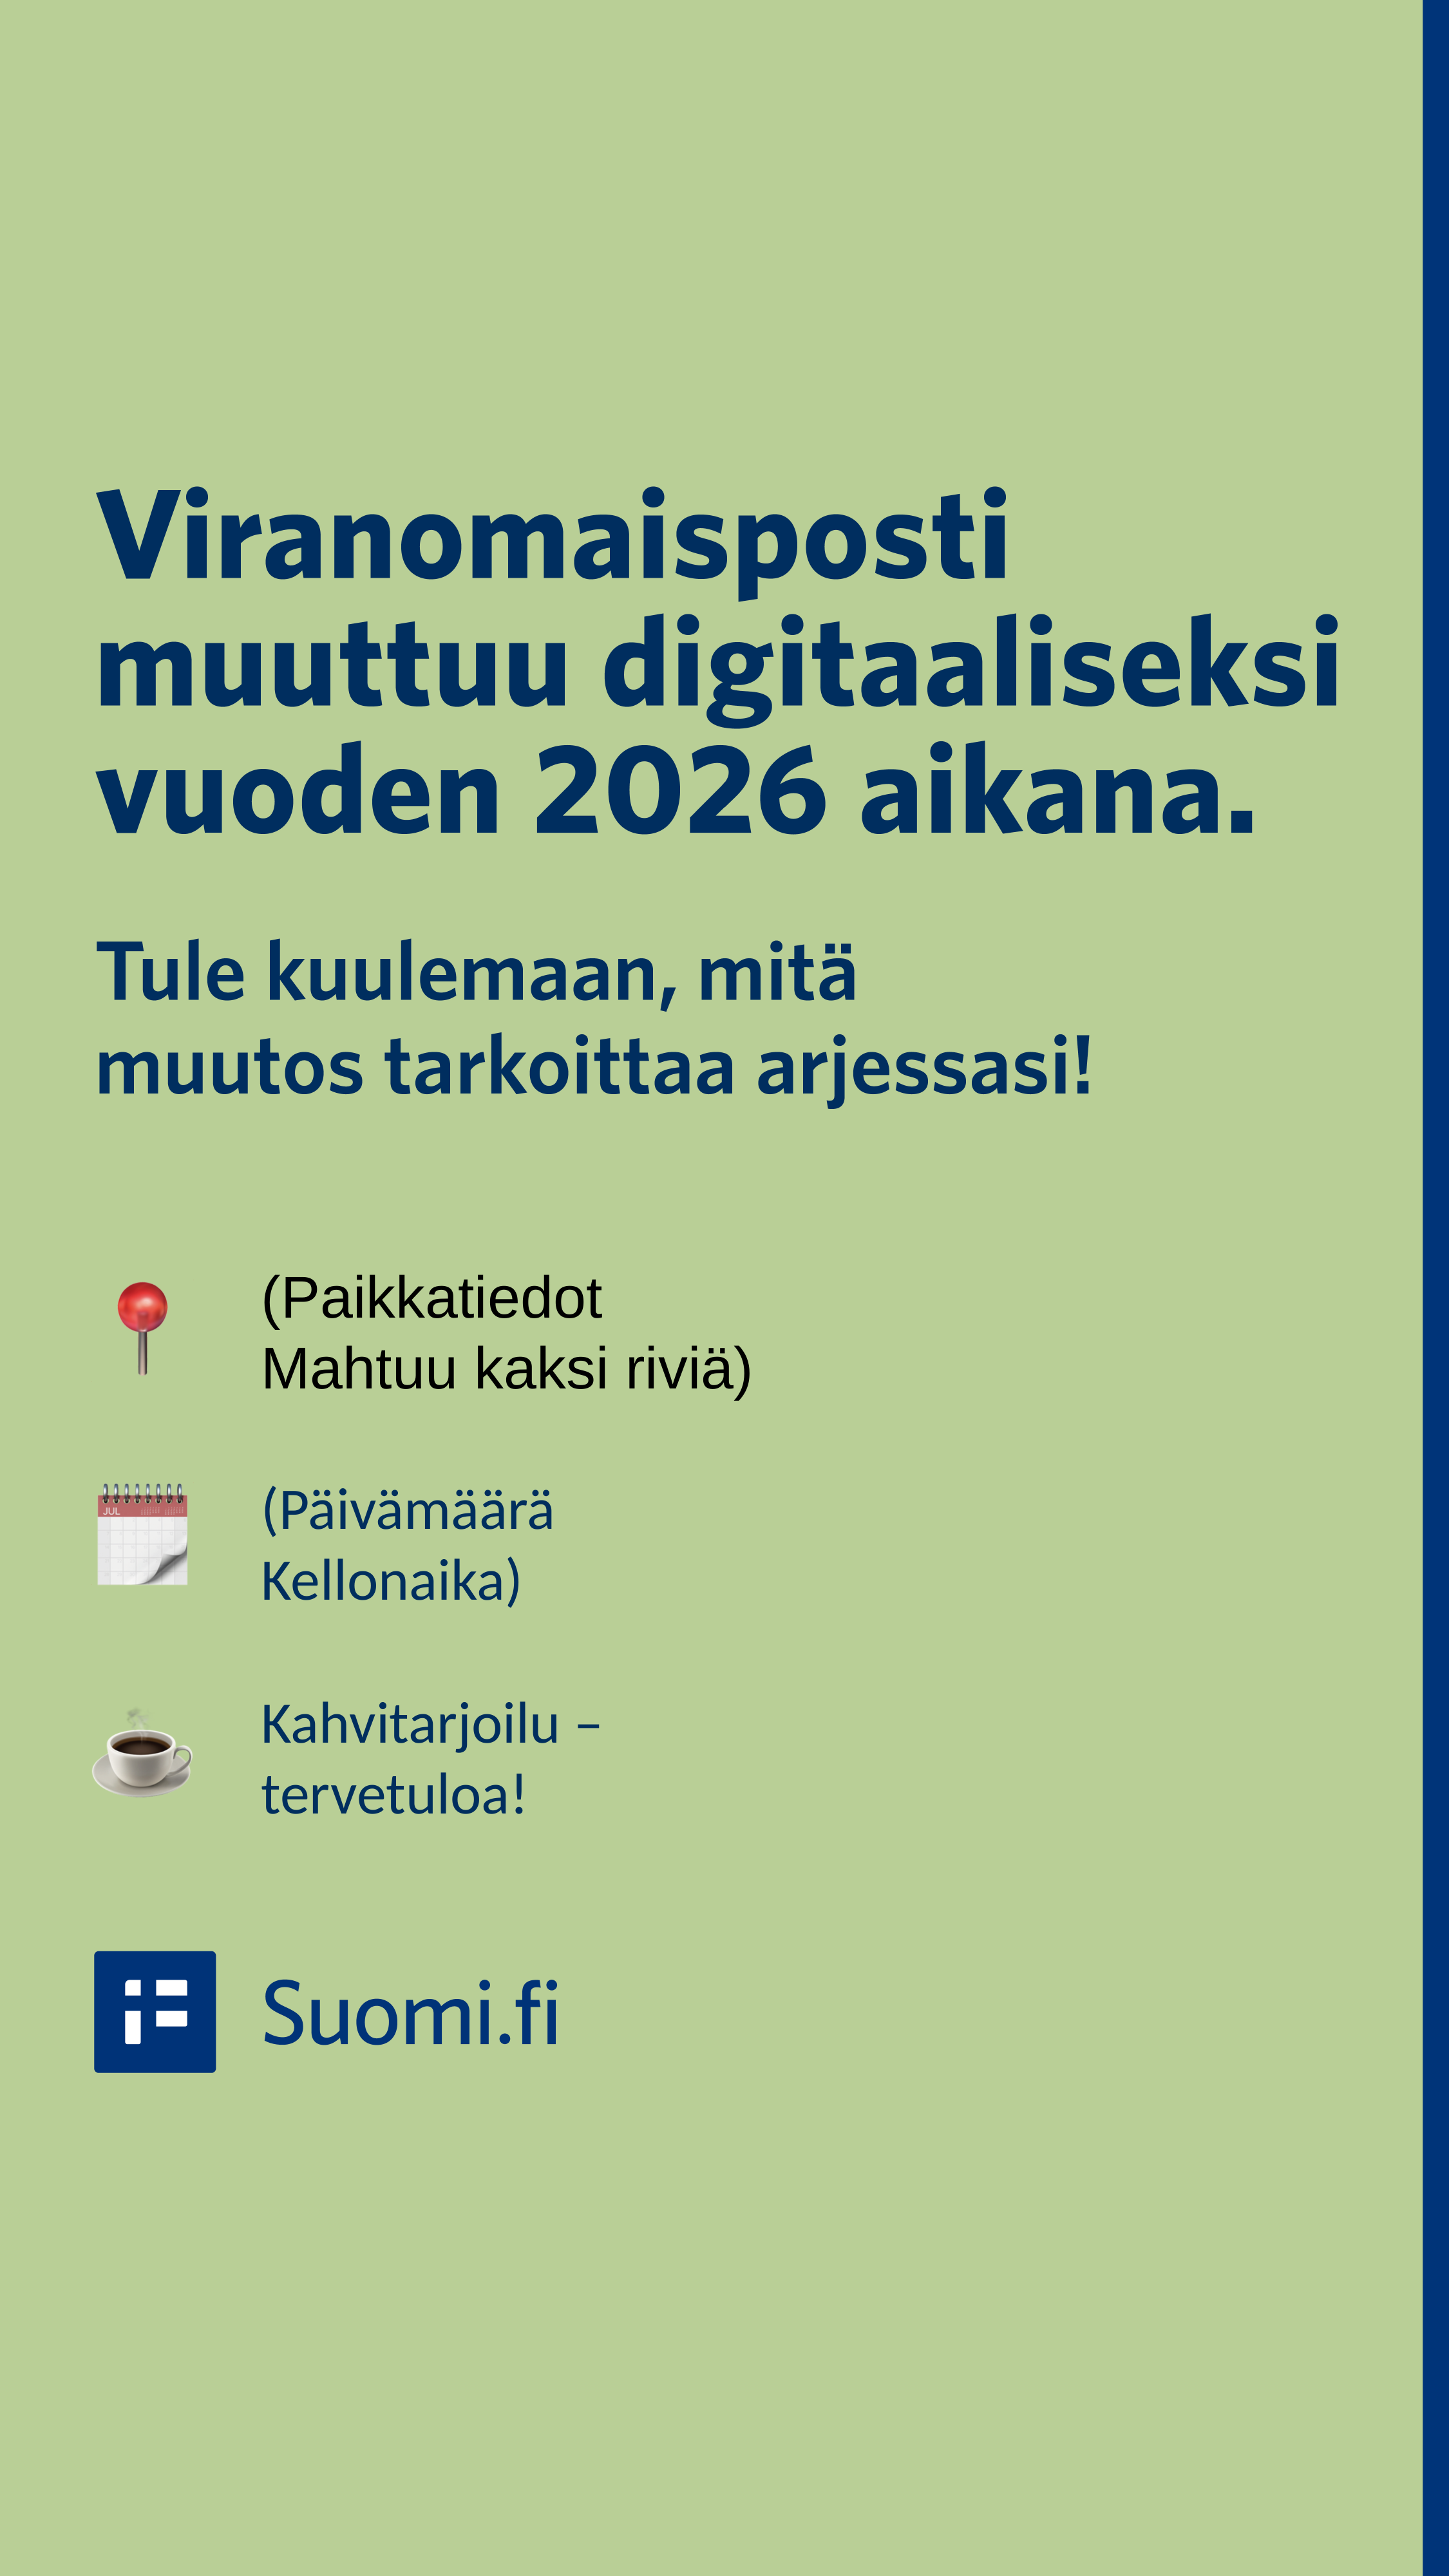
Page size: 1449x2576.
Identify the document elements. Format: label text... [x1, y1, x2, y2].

picture [0, 0, 1449, 2576]
text_box (Päivämäärä Kellonaika) [261, 1470, 1348, 1612]
text_box Kahvitarjoilu – tervetuloa! [261, 1683, 1348, 1826]
subtitle (Paikkatiedot Mahtuu kaksi riviä) [261, 1258, 1348, 1388]
